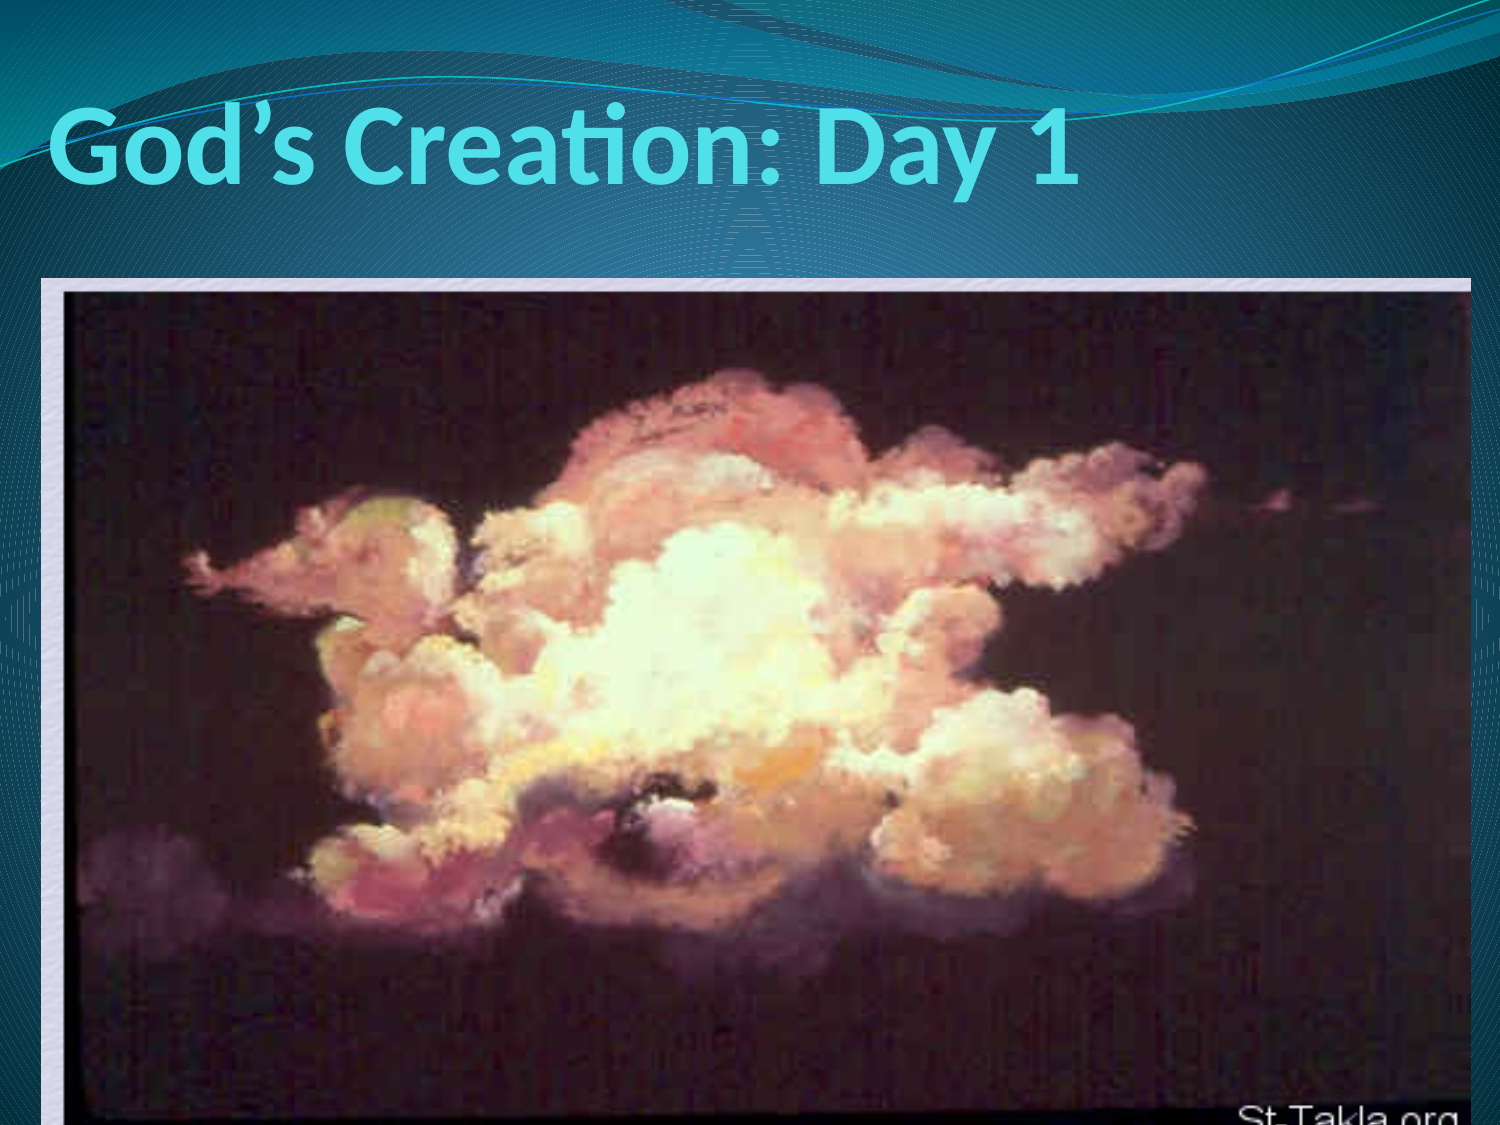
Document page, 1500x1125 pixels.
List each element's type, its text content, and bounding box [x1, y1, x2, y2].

picture [41, 277, 1471, 1125]
title God’s Creation: Day 1 [17, 30, 1483, 209]
